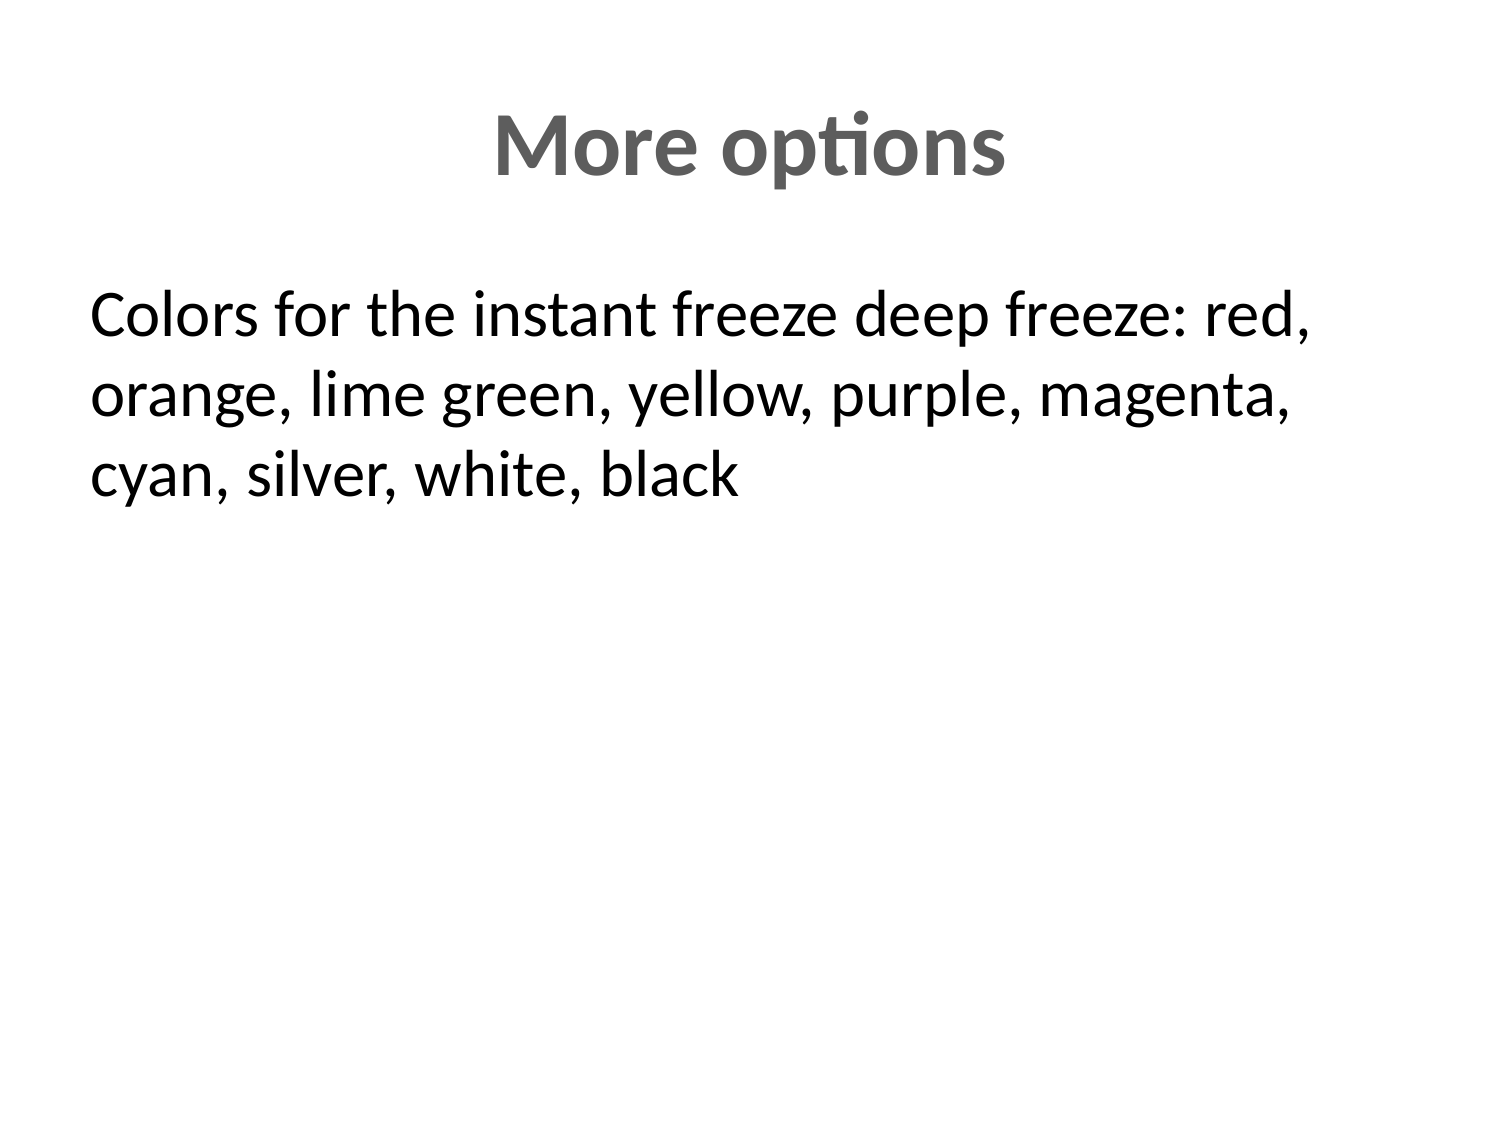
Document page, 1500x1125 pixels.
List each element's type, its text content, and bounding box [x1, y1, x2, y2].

list Colors for the instant freeze deep freeze: red, orange, lime green, yellow, purple, magenta, cyan, silver, white, black [75, 262, 1425, 1005]
title More options [75, 45, 1425, 233]
